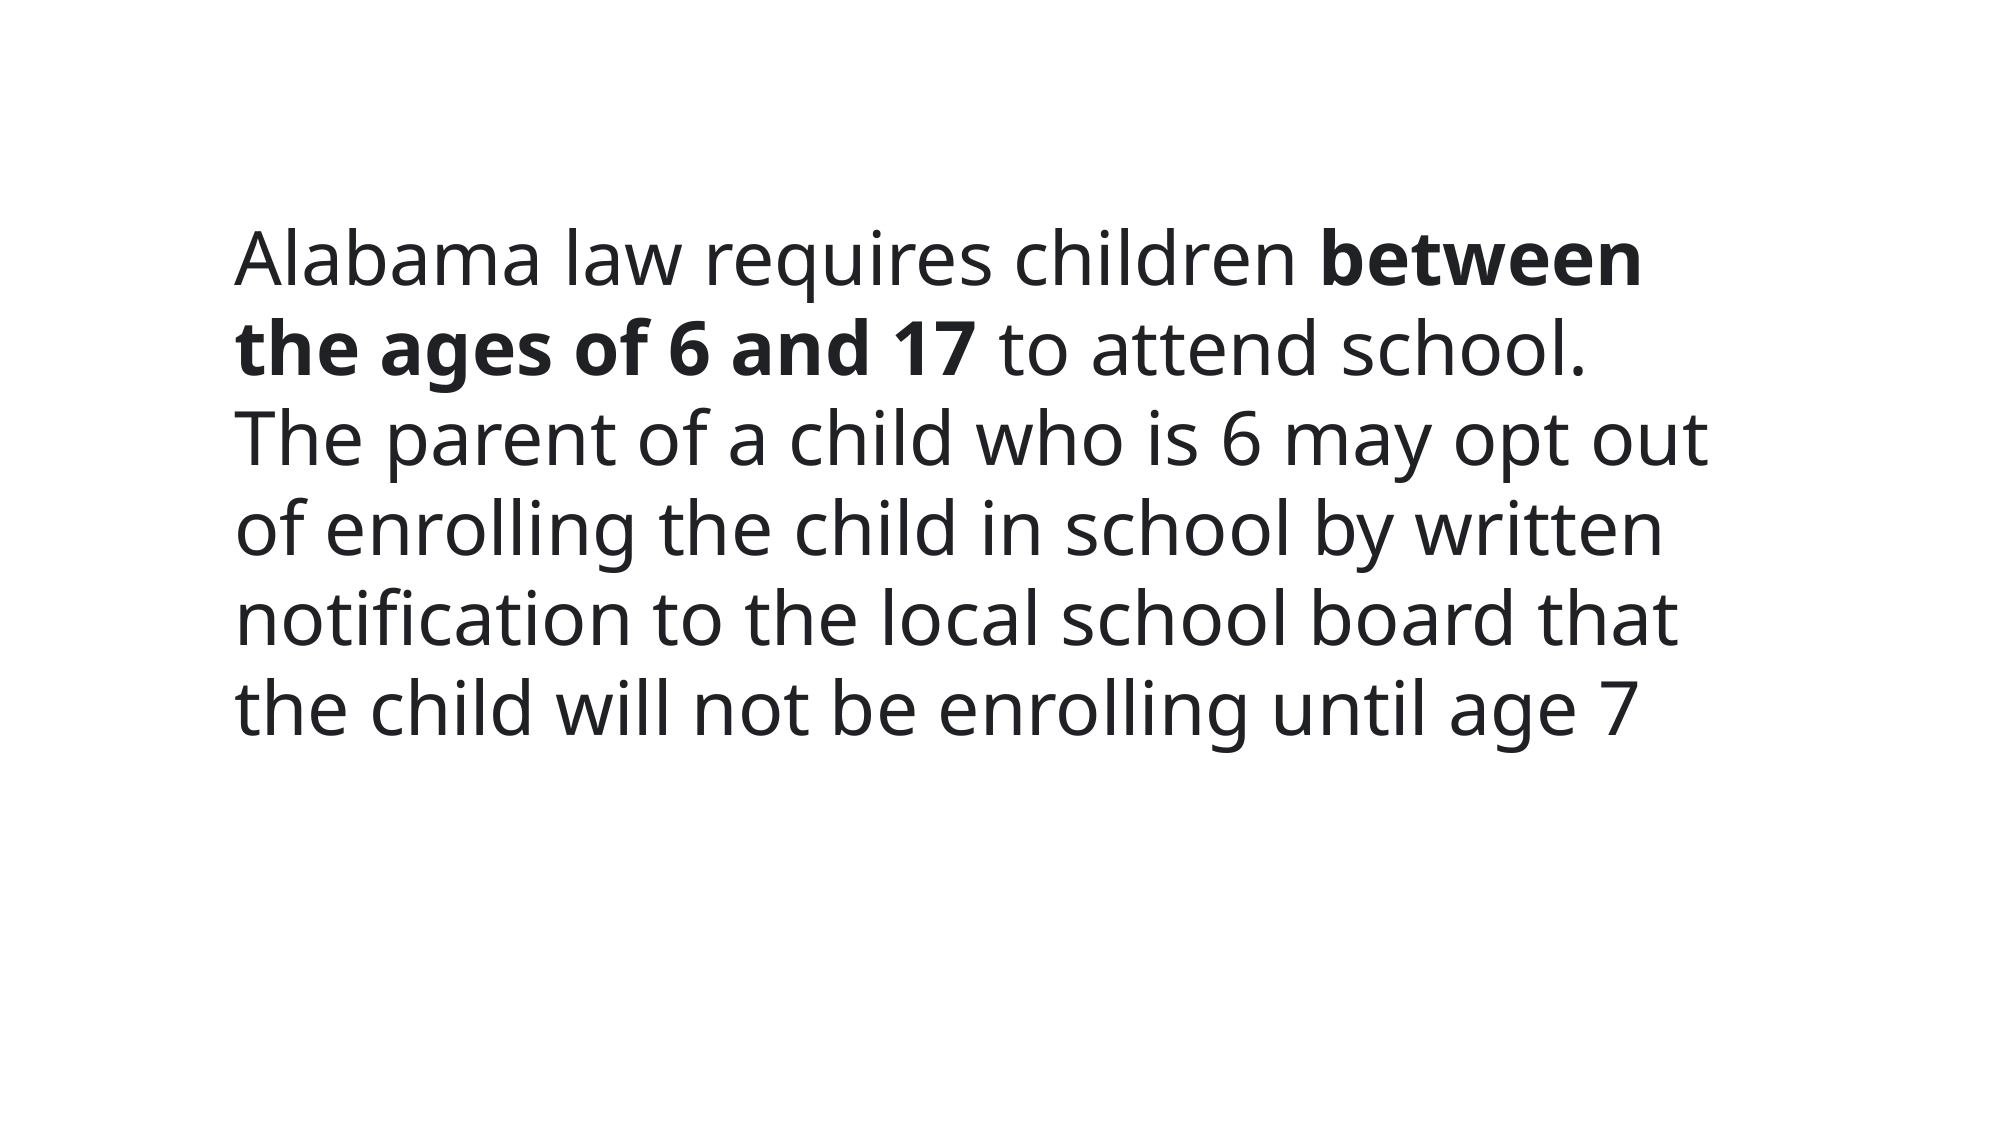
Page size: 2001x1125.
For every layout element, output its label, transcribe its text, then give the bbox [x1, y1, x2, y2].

text_box Alabama law requires children between the ages of 6 and 17 to attend school. The parent of a child who is 6 may opt out of enrolling the child in school by written notification to the local school board that the child will not be enrolling until age 7 [219, 202, 1737, 758]
